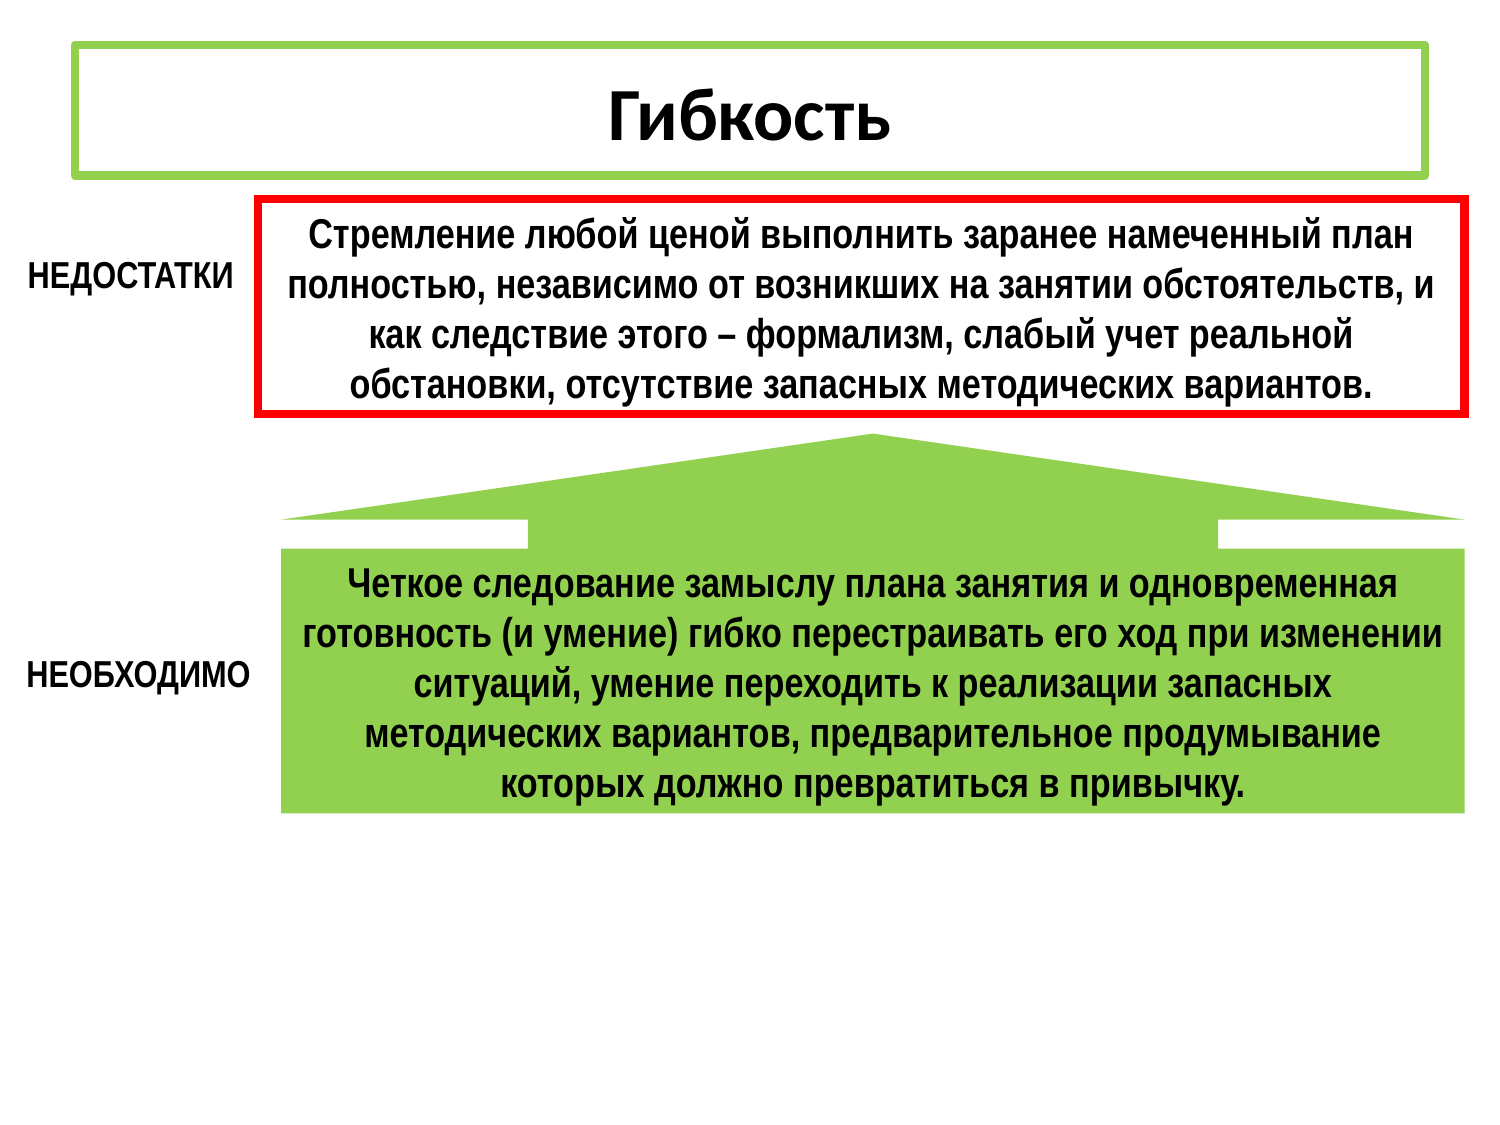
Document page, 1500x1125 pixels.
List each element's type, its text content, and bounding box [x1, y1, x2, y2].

text_box Гибкость [75, 45, 1425, 176]
text_box Стремление любой ценой выполнить заранее намеченный план полностью, независимо от возникших на занятии обстоятельств, и как следствие этого – формализм, слабый учет реальной обстановки, отсутствие запасных методических вариантов. [257, 199, 1465, 414]
text_box НЕДОСТАТКИ [12, 244, 254, 304]
text_box НЕОБХОДИМО [11, 642, 268, 703]
text_box Четкое следование замыслу плана занятия и одновременная готовность (и умение) гибко перестраивать его ход при изменении ситуаций, умение переходить к реализации запасных методических вариантов, предварительное продумывание которых должно превратиться в привычку. [281, 433, 1465, 814]
